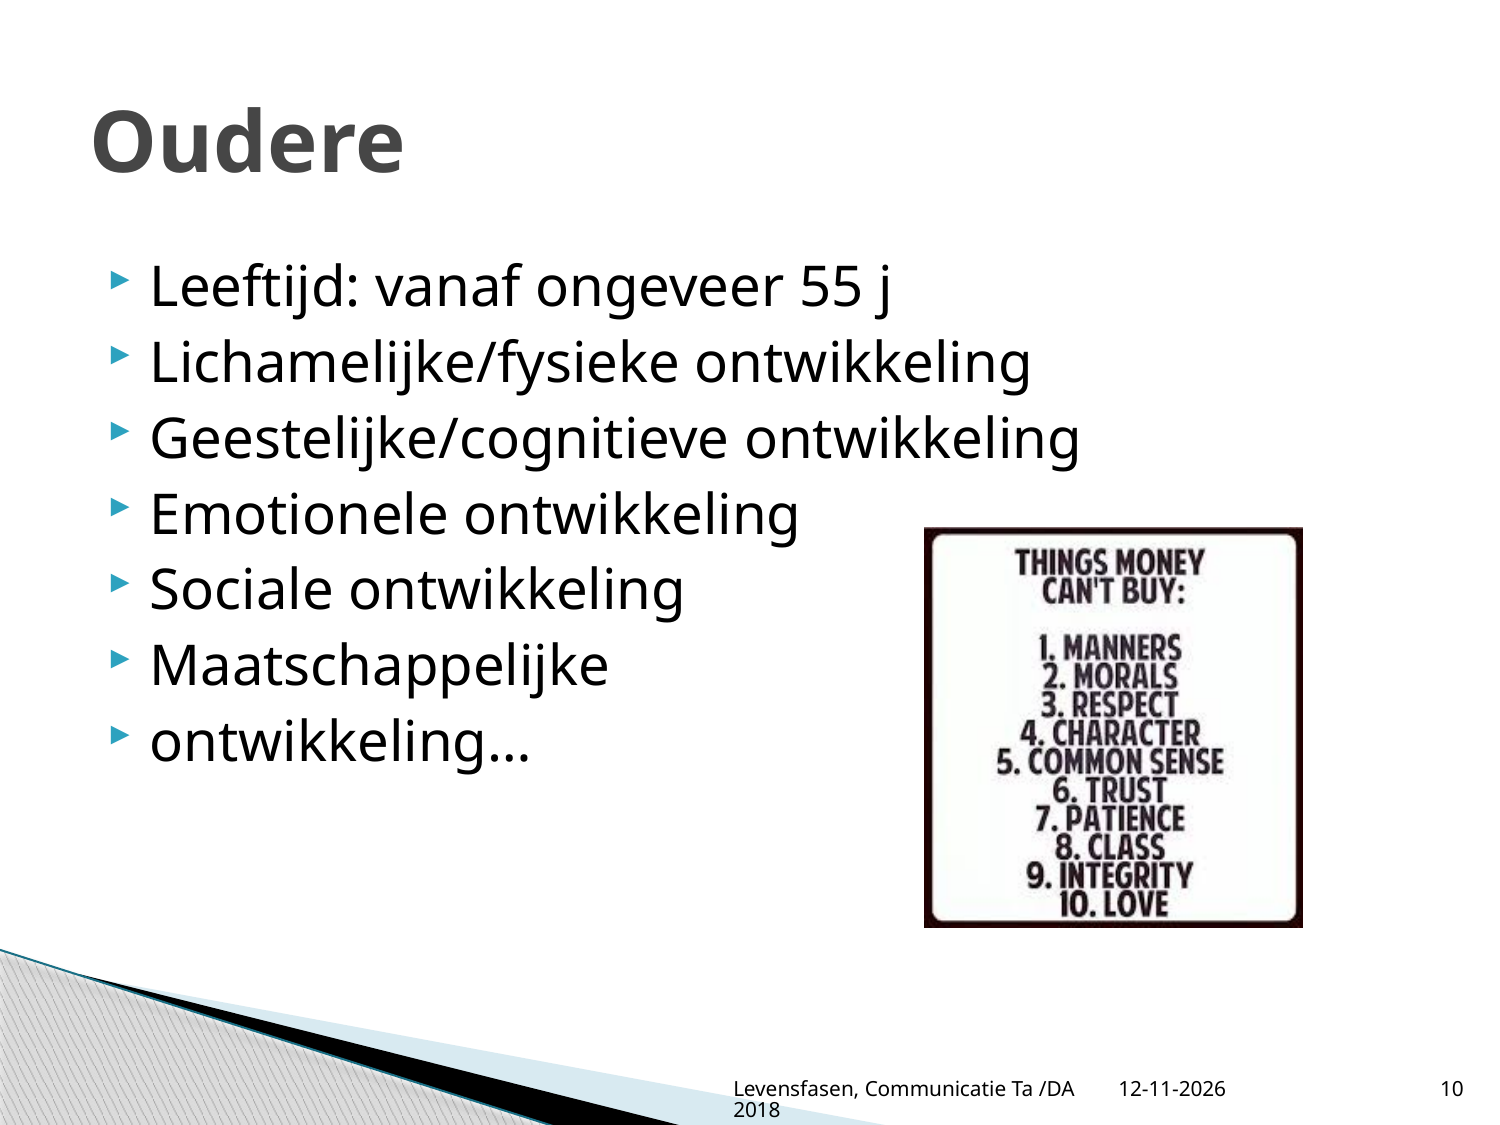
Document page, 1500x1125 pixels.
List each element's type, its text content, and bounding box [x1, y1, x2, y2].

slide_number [1105, 1051, 1418, 1112]
slide_number 10 [1418, 1051, 1479, 1112]
list Leeftijd: vanaf ongeveer 55 j Lichamelijke/fysieke ontwikkeling Geestelijke/cognitieve ontwikkeling Emotionele ontwikkeling Sociale ontwikkeling Maatschappelijke ontwikkeling… [75, 243, 1425, 986]
picture [923, 526, 1303, 928]
title Oudere [75, 45, 1425, 233]
footer Levensfasen, Communicatie Ta /DA 2018 [718, 1051, 1105, 1112]
